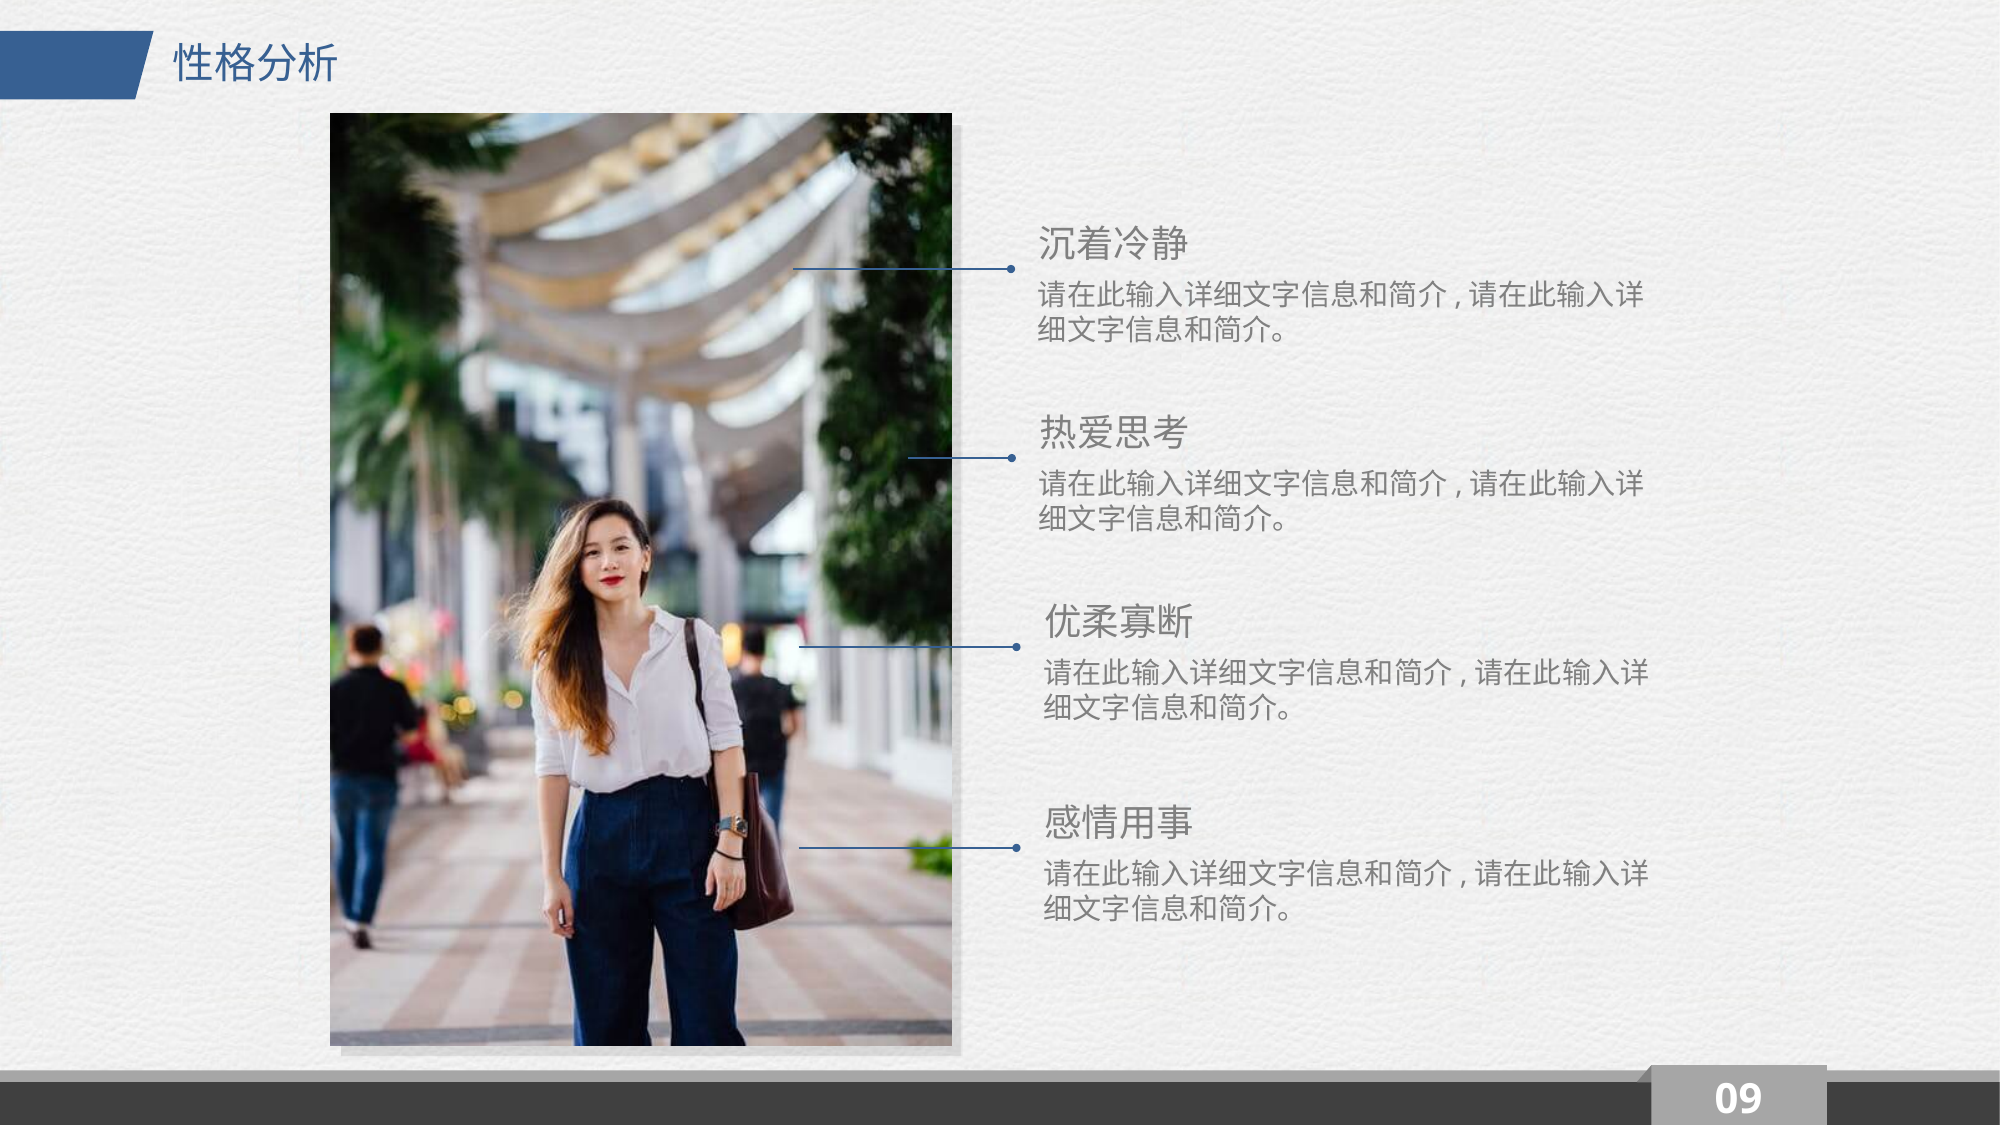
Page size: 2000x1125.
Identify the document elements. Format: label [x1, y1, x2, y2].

text_box [1028, 590, 1690, 733]
text_box [1028, 791, 1690, 934]
picture [0, 0, 2000, 1125]
text_box [1023, 401, 1685, 544]
text_box [1022, 212, 1685, 355]
